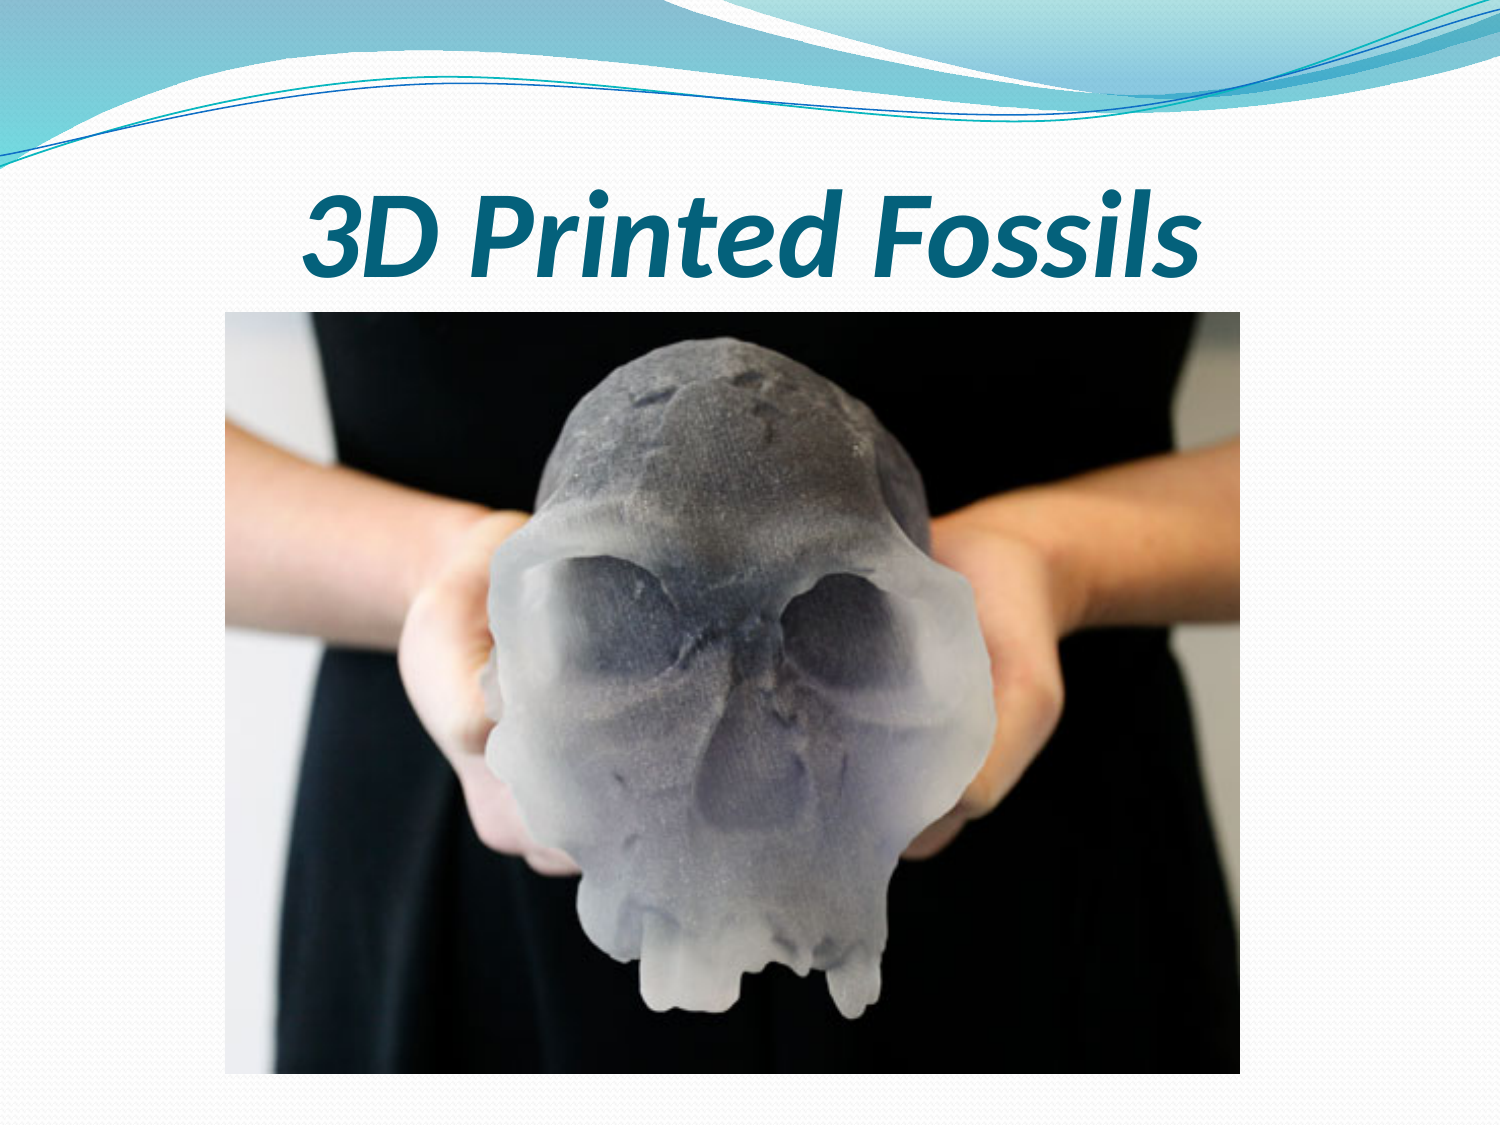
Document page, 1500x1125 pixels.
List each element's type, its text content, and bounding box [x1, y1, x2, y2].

picture [224, 312, 1240, 1074]
title 3D Printed Fossils [75, 115, 1425, 303]
